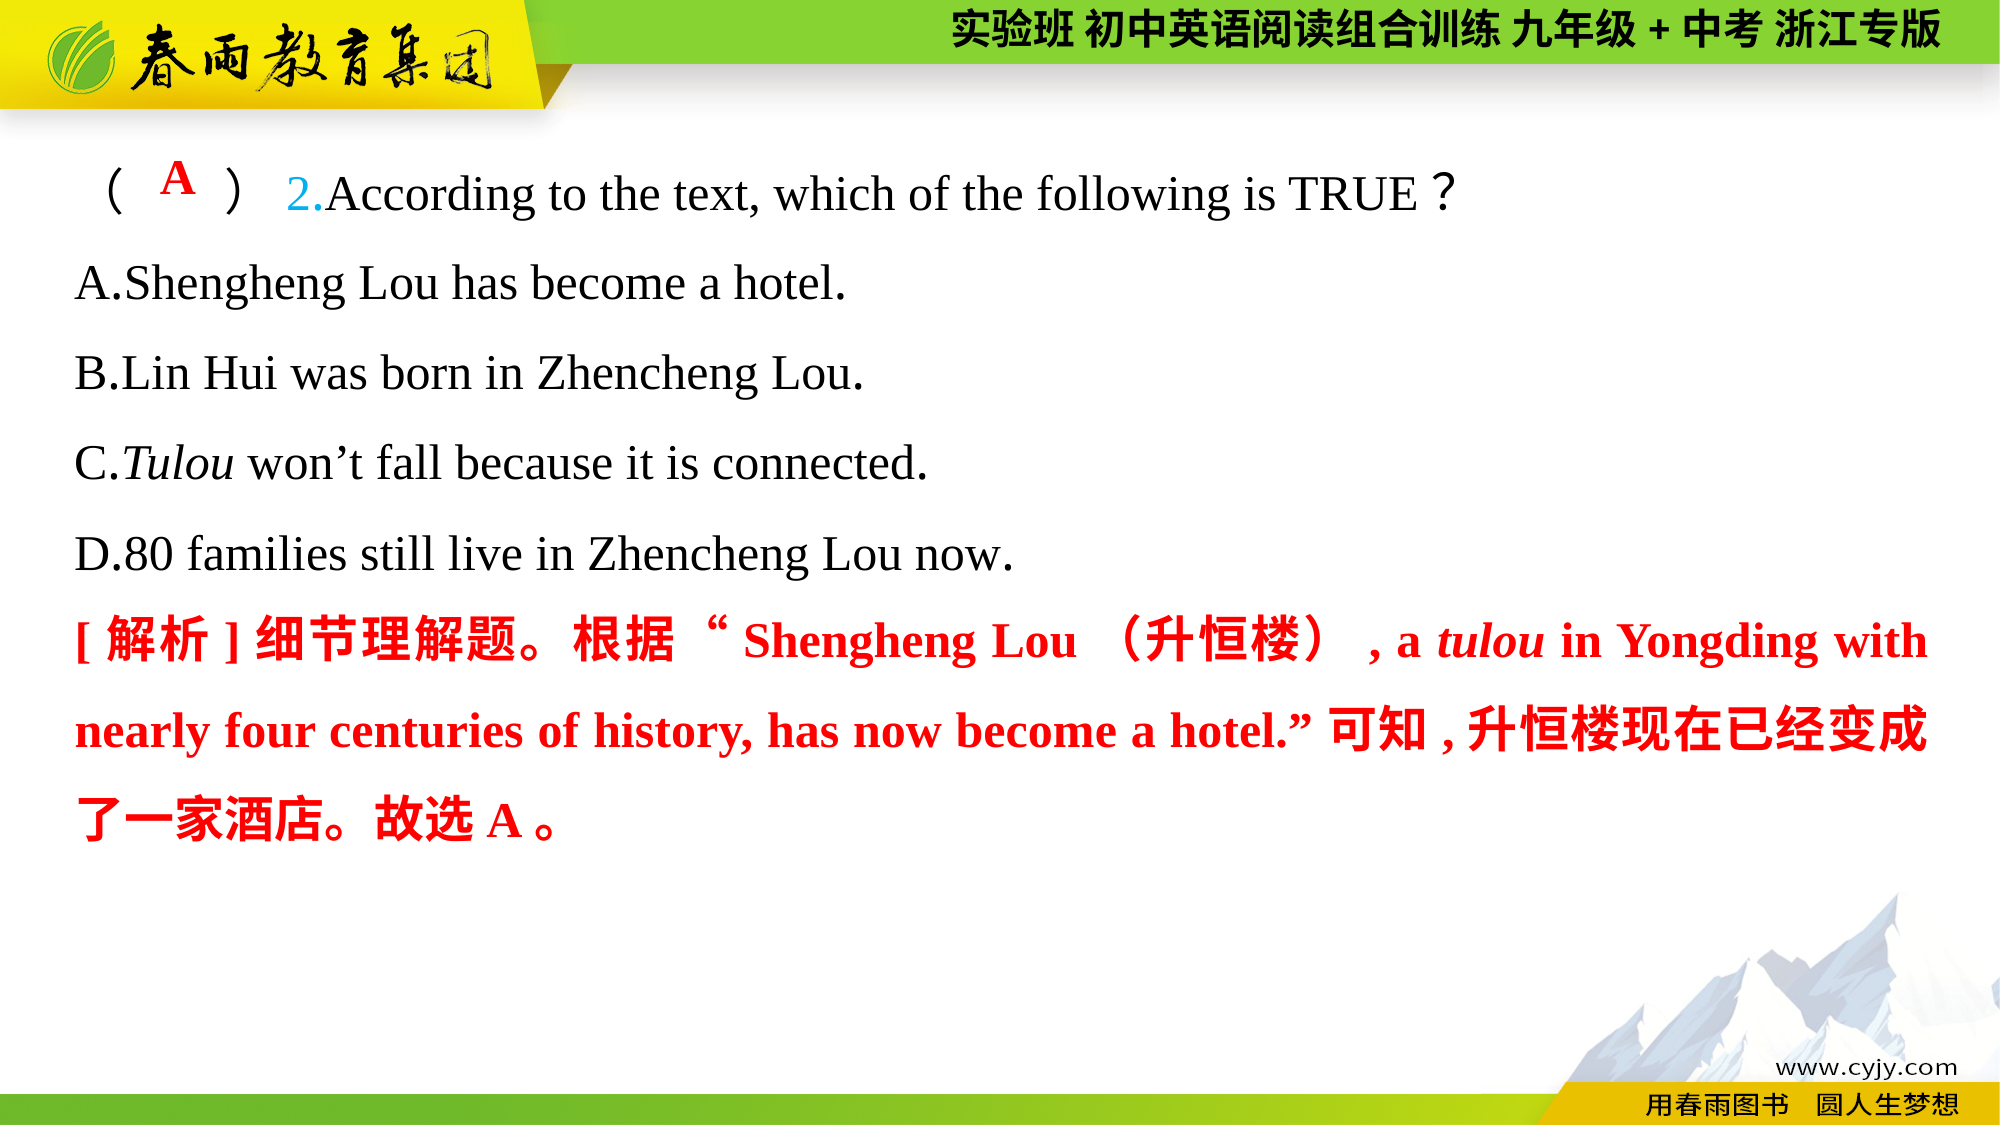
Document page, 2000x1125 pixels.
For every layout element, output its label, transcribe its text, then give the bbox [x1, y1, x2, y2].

picture [0, 0, 2000, 1125]
text_box [解析]细节理解题。根据“Shengheng Lou（升恒楼）, a tulou in Yongding with nearly four centuries of history, has now become a hotel.”可知,升恒楼现在已经变成了一家酒店。故选A。 [59, 569, 1944, 855]
text_box A [144, 137, 211, 212]
list （ ）2.According to the text, which of the following is TRUE？ A.Shengheng Lou has become a hotel. B.Lin Hui was born in Zhencheng Lou. C.Tulou won’t fall because it is connected. D.80 families still live in Zhencheng Lou now. [59, 122, 1944, 569]
